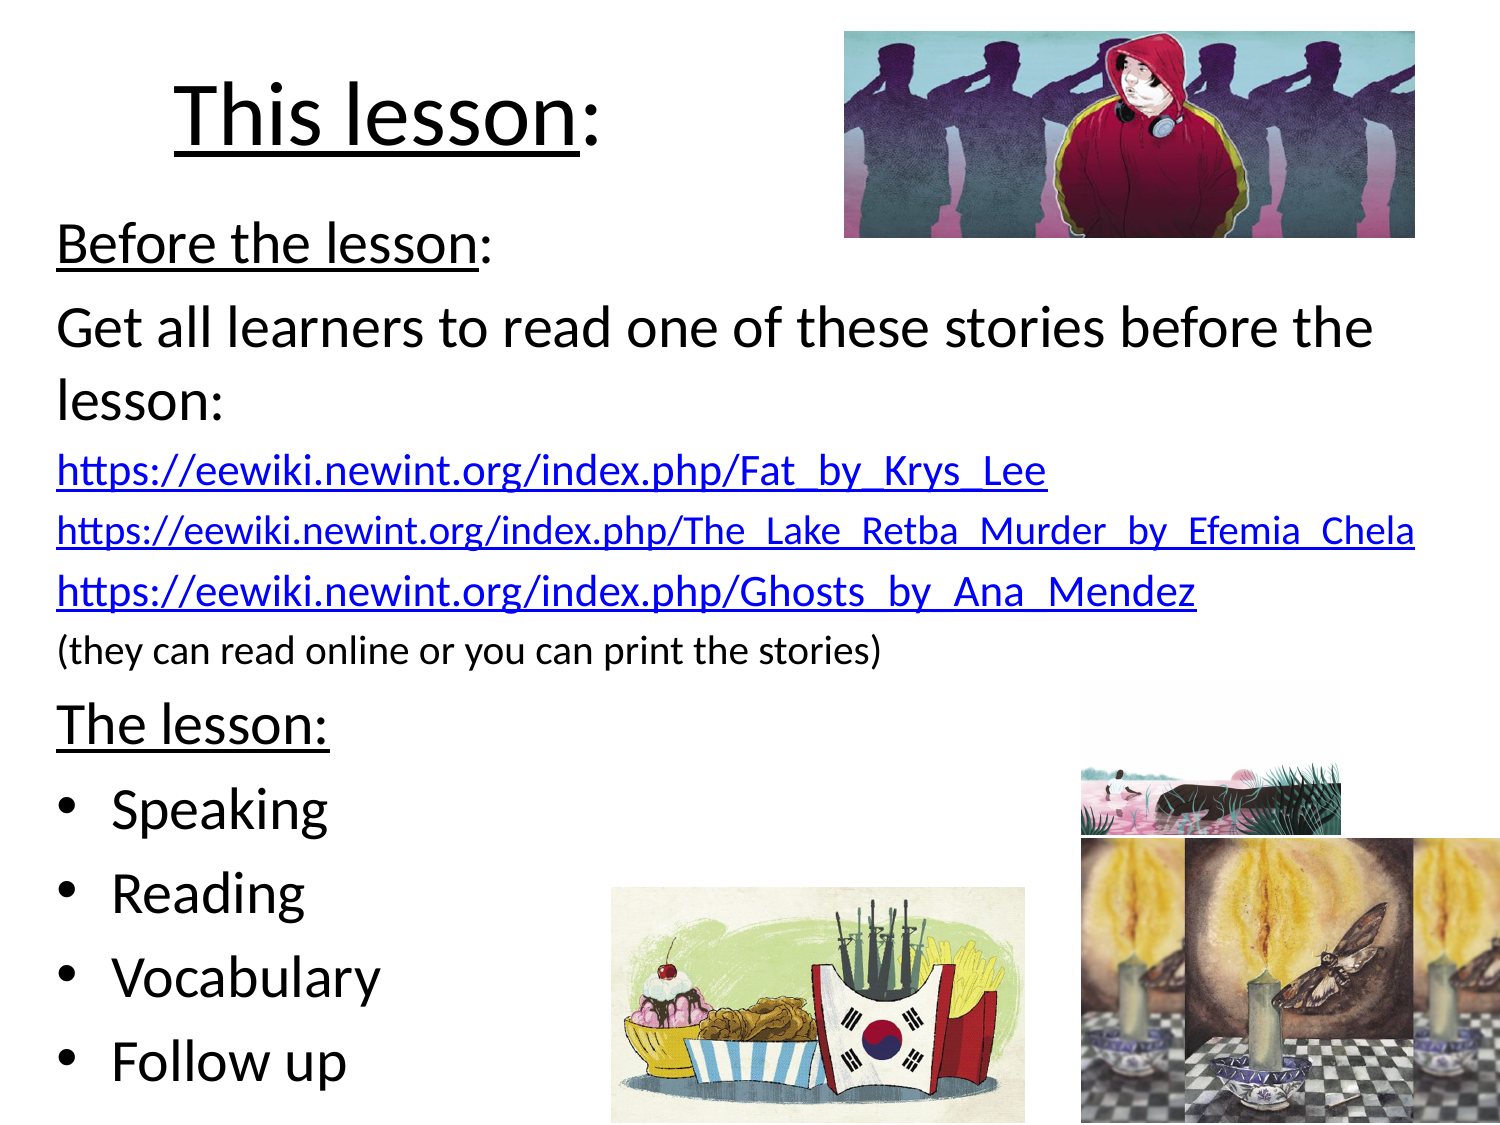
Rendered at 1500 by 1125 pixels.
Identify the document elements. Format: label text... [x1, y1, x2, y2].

list Before the lesson: Get all learners to read one of these stories before the lesson: https://eewiki.newint.org/index.php/Fat_by_Krys_Lee https://eewiki.newint.org/index.php/The_Lake_Retba_Murder_by_Efemia_Chela https://eewiki.newint.org/index.php/Ghosts_by_Ana_Mendez (they can read online or you can print the stories) The lesson: Speaking Reading Vocabulary Follow up [41, 196, 1483, 1106]
picture [844, 31, 1415, 238]
picture [610, 887, 1025, 1123]
picture [1081, 681, 1341, 835]
title This lesson: [75, 45, 703, 173]
picture [1081, 838, 1500, 1123]
